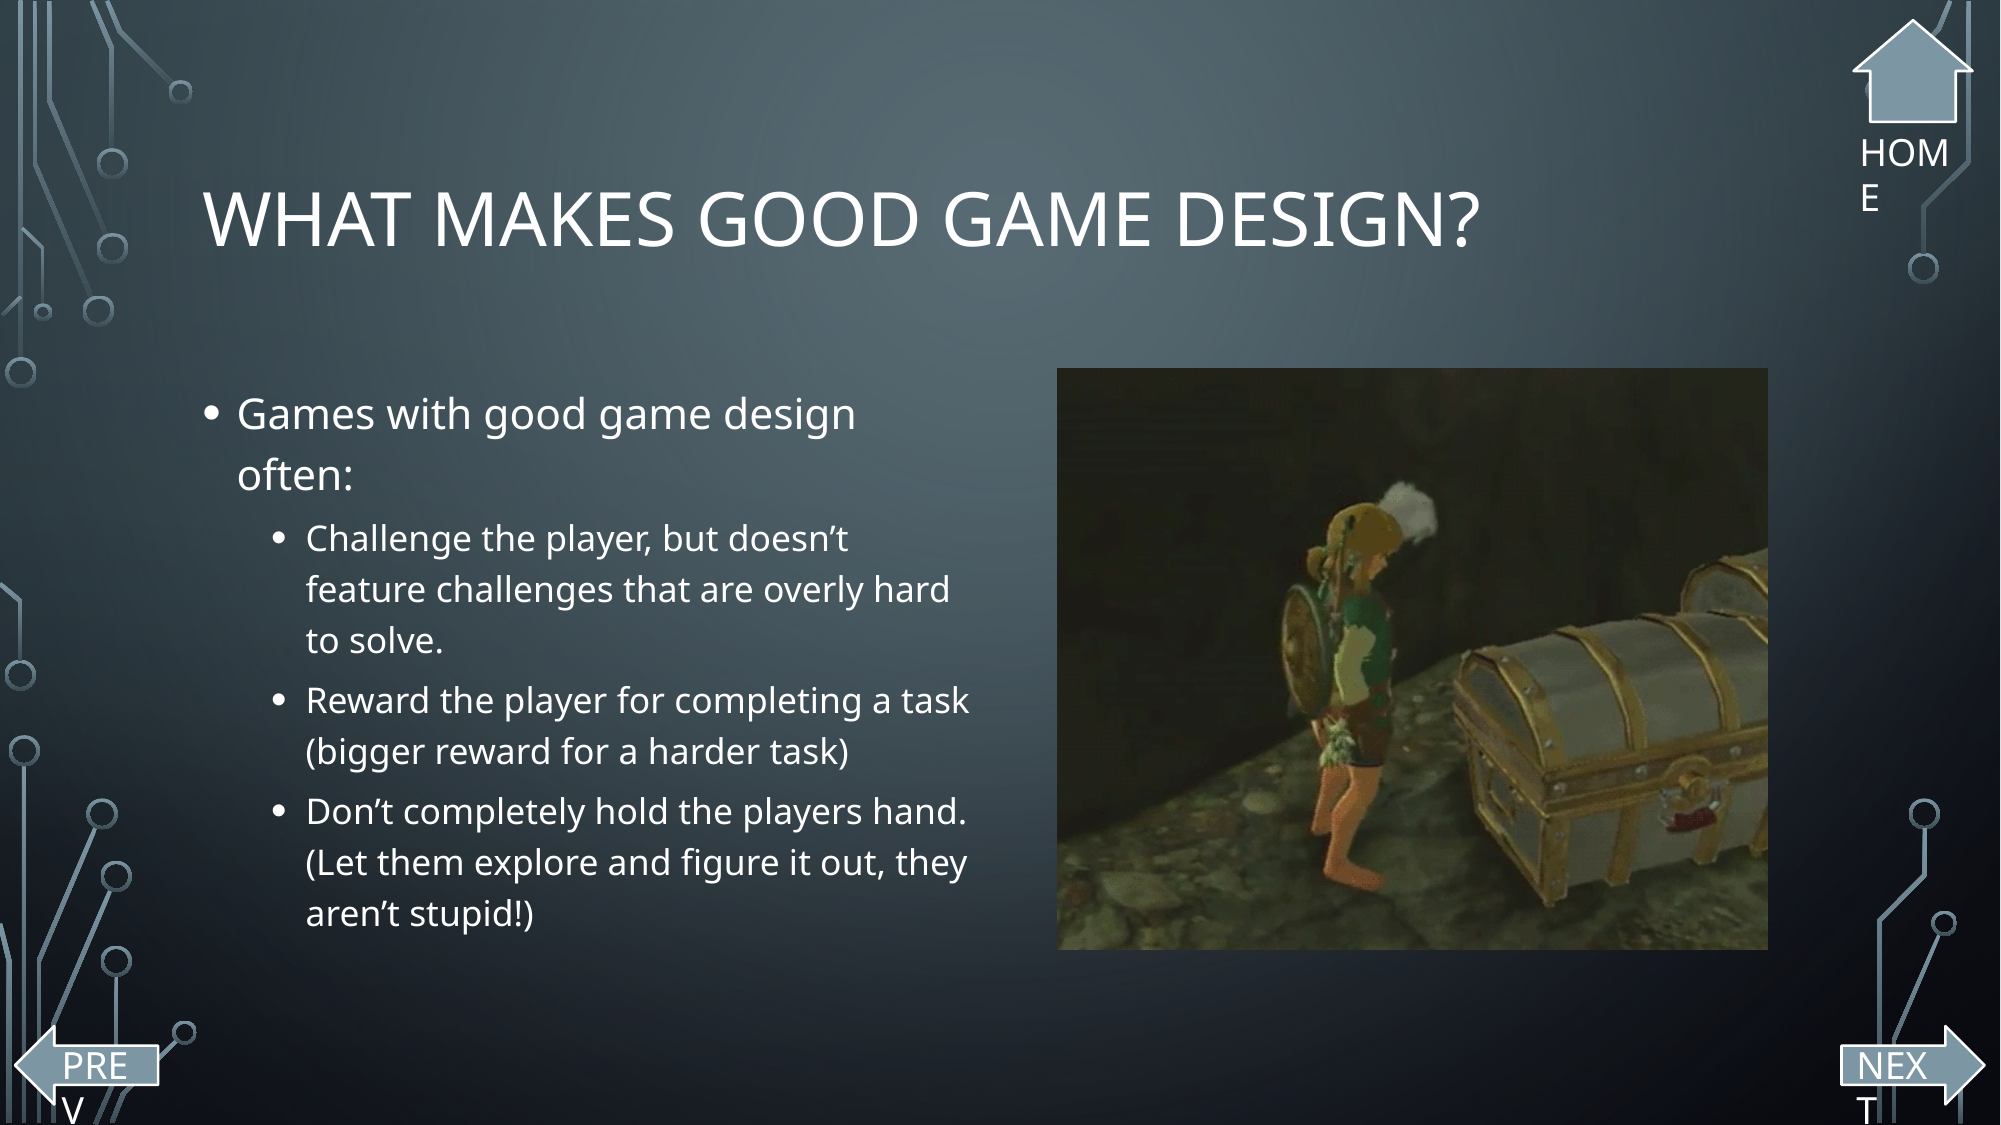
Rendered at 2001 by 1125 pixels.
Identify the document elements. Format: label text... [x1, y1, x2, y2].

title What Makes Good game Design? [187, 101, 1813, 344]
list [1057, 368, 1768, 951]
text_box [1958, 1036, 1986, 1094]
text_box [14, 1024, 56, 1099]
text_box PREV [46, 1034, 159, 1125]
text_box HOME [1844, 121, 1982, 227]
text_box [1852, 19, 1974, 121]
list Games with good game design often: Challenge the player, but doesn’t feature challenges that are overly hard to solve. Reward the player for completing a task (bigger reward for a harder task) Don’t completely hold the players hand. (Let them explore and figure it out, they aren’t stupid!) [187, 369, 988, 950]
text_box [1944, 1024, 1956, 1034]
text_box NEXT [1841, 1034, 1958, 1125]
